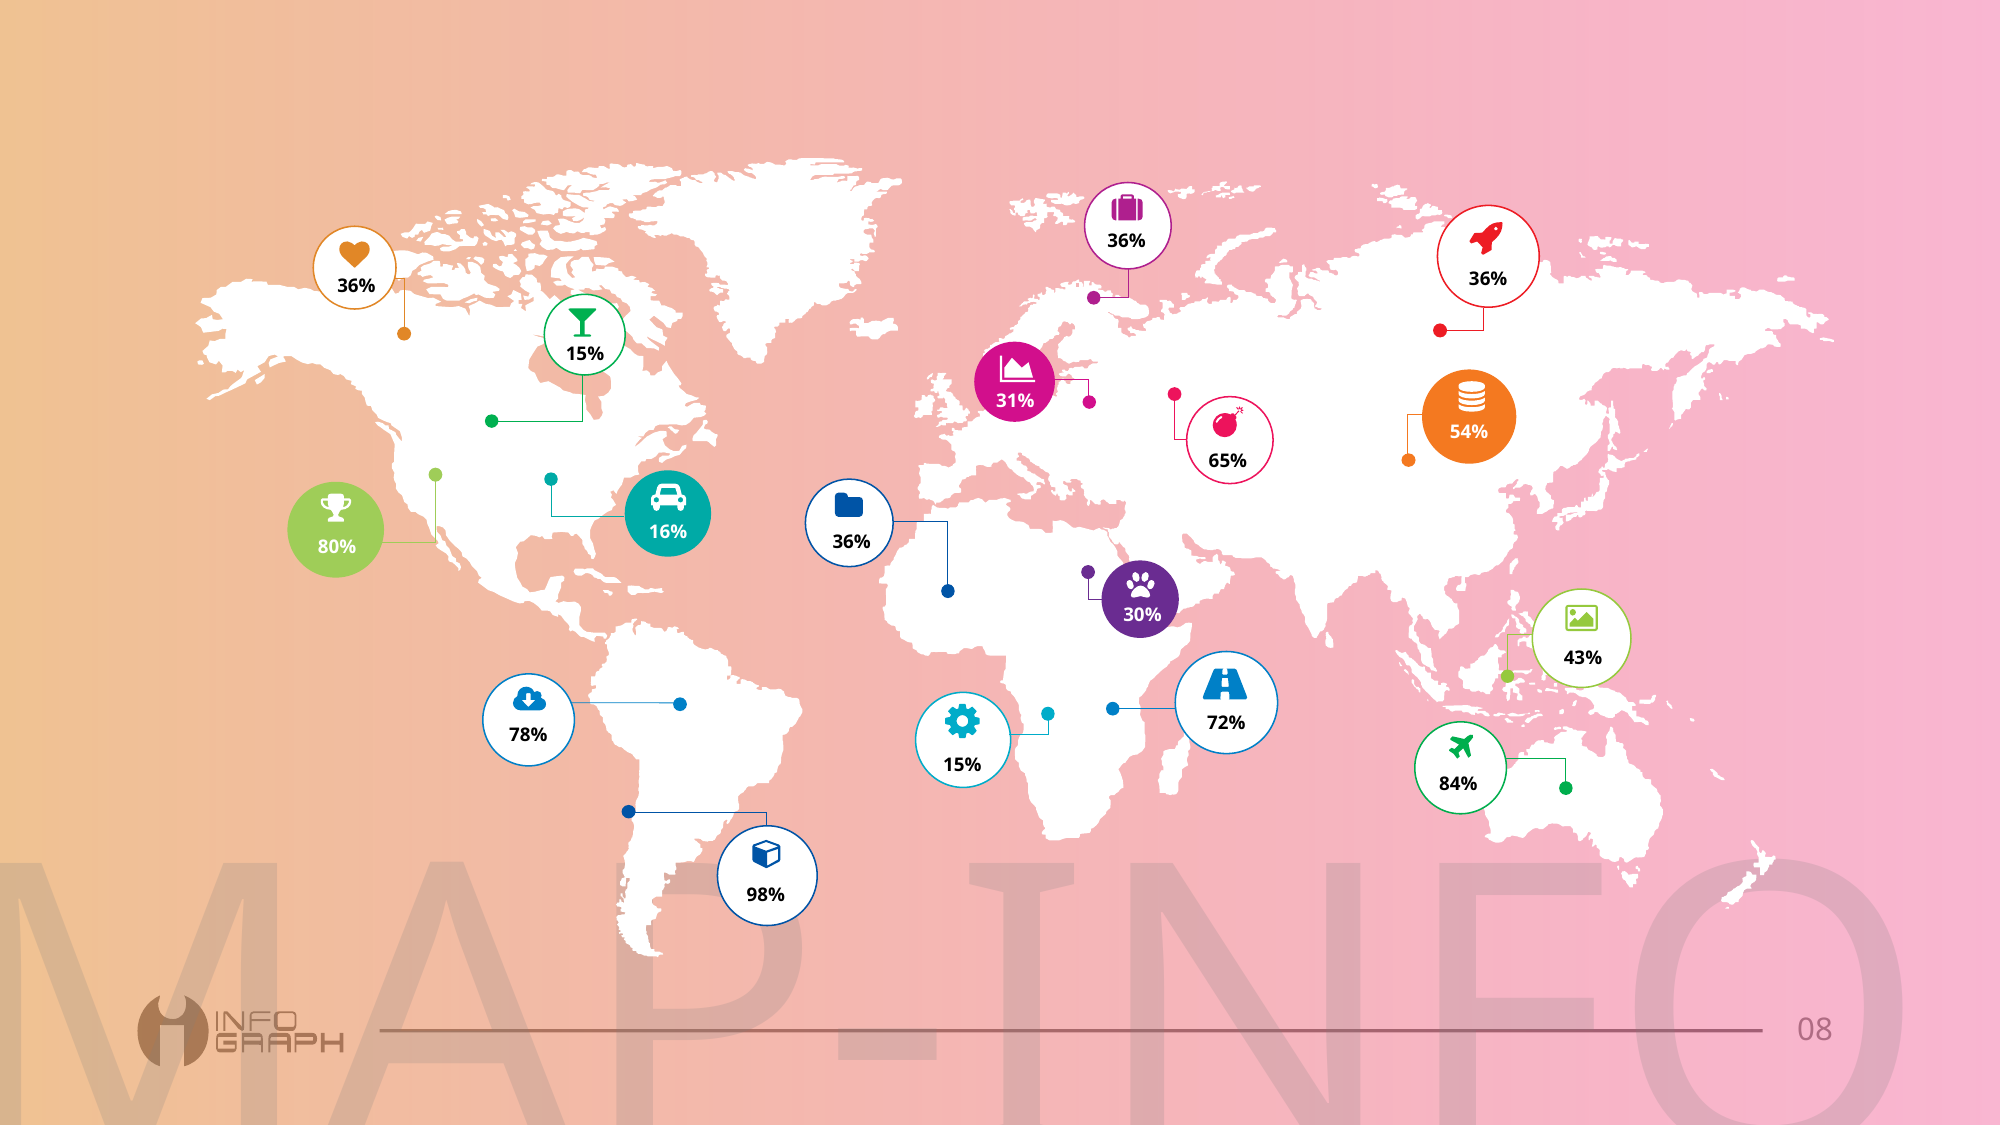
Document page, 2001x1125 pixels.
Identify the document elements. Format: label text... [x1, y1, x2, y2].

text_box [1215, 185, 1245, 199]
text_box [1084, 182, 1172, 254]
text_box 80% [303, 527, 372, 565]
text_box [1126, 572, 1155, 595]
text_box [1051, 379, 1089, 400]
text_box [1121, 633, 1160, 638]
text_box [424, 229, 479, 252]
text_box [1086, 290, 1101, 305]
text_box [434, 215, 442, 221]
text_box [1559, 781, 1573, 796]
text_box [1483, 726, 1663, 863]
text_box [519, 226, 536, 235]
text_box [502, 195, 511, 201]
text_box [568, 308, 597, 334]
text_box [491, 375, 582, 422]
text_box [1082, 395, 1097, 409]
text_box [941, 584, 955, 599]
text_box [428, 467, 443, 482]
text_box [943, 783, 984, 788]
text_box [1102, 560, 1179, 611]
text_box [644, 550, 691, 557]
text_box [496, 753, 561, 766]
text_box [483, 228, 517, 247]
text_box [393, 278, 405, 334]
text_box [1621, 871, 1639, 888]
text_box [1193, 742, 1259, 754]
text_box [673, 697, 687, 712]
text_box [334, 304, 375, 310]
text_box [544, 472, 558, 486]
text_box [1440, 308, 1484, 331]
text_box [1371, 183, 1378, 189]
text_box [1081, 565, 1096, 580]
text_box [569, 372, 600, 376]
text_box [1433, 323, 1447, 338]
text_box 65% [1193, 441, 1263, 479]
text_box [313, 226, 397, 294]
text_box [945, 703, 980, 739]
text_box [195, 274, 803, 812]
text_box [400, 221, 433, 239]
text_box 15% [550, 334, 620, 372]
text_box [1186, 396, 1274, 468]
text_box [1435, 450, 1503, 464]
text_box [1422, 369, 1517, 449]
text_box [624, 470, 712, 541]
text_box [492, 253, 522, 278]
text_box [974, 341, 1055, 404]
text_box [915, 692, 1011, 774]
text_box [484, 414, 499, 428]
text_box [444, 209, 462, 215]
text_box 43% [1549, 638, 1618, 676]
text_box [805, 479, 894, 553]
text_box [1210, 479, 1249, 484]
text_box [999, 355, 1036, 381]
text_box [1175, 651, 1278, 741]
text_box [628, 812, 767, 826]
text_box [1093, 268, 1129, 298]
text_box [1046, 191, 1085, 206]
text_box [416, 236, 424, 242]
text_box [1167, 186, 1195, 200]
text_box [893, 521, 948, 592]
text_box [1105, 701, 1120, 716]
text_box [1500, 669, 1515, 683]
text_box [520, 240, 536, 250]
text_box [339, 241, 370, 266]
text_box [621, 804, 636, 819]
text_box 30% [1108, 595, 1177, 633]
text_box [879, 221, 1829, 841]
text_box [717, 825, 818, 926]
text_box [1449, 734, 1474, 759]
text_box 78% [494, 714, 563, 753]
text_box [651, 483, 687, 511]
text_box [1444, 214, 1453, 219]
text_box [1111, 198, 1117, 221]
text_box [320, 493, 352, 522]
text_box [1565, 604, 1598, 632]
text_box [1245, 185, 1261, 192]
text_box [1202, 668, 1248, 700]
text_box [544, 294, 626, 356]
text_box 36% [1092, 221, 1161, 259]
text_box [1100, 259, 1156, 269]
text_box [1750, 840, 1776, 876]
text_box [1635, 865, 1641, 872]
text_box 72% [1192, 703, 1261, 742]
text_box 84% [1424, 764, 1493, 802]
text_box [444, 216, 461, 225]
text_box [826, 560, 873, 567]
text_box [1532, 589, 1631, 688]
text_box [1415, 203, 1443, 220]
text_box [1201, 181, 1230, 196]
text_box [1429, 802, 1492, 814]
text_box [512, 686, 547, 711]
text_box [1414, 721, 1507, 801]
text_box 36% [817, 521, 887, 560]
text_box [1469, 222, 1503, 255]
text_box [752, 839, 781, 869]
text_box [0, 0, 2000, 987]
text_box [1377, 184, 1418, 210]
text_box [1437, 205, 1540, 294]
text_box [397, 326, 412, 341]
text_box [1819, 337, 1834, 343]
text_box [550, 256, 683, 351]
text_box [551, 479, 625, 517]
text_box [1406, 414, 1423, 458]
text_box [521, 163, 682, 236]
text_box [1457, 297, 1519, 308]
text_box [1720, 871, 1757, 905]
text_box [1101, 600, 1108, 621]
text_box 31% [981, 381, 1050, 419]
text_box [482, 673, 575, 751]
text_box [1009, 198, 1076, 233]
text_box [1458, 381, 1485, 412]
text_box [1041, 706, 1055, 721]
text_box [1507, 634, 1533, 677]
text_box [377, 474, 436, 543]
text_box 36% [1454, 259, 1523, 297]
text_box [478, 203, 509, 220]
text_box [1401, 453, 1416, 467]
text_box MAP-INFO [0, 987, 2000, 1125]
text_box [1506, 758, 1566, 788]
text_box [512, 208, 529, 218]
text_box 15% [928, 744, 997, 783]
text_box [537, 230, 598, 252]
text_box [393, 250, 500, 301]
text_box [628, 158, 902, 364]
text_box [616, 813, 724, 958]
text_box [287, 481, 385, 578]
text_box [1174, 394, 1186, 440]
text_box [1088, 572, 1108, 600]
text_box 98% [731, 875, 801, 913]
text_box [834, 492, 863, 517]
text_box [525, 253, 548, 272]
text_box 54% [1435, 412, 1504, 450]
text_box 16% [634, 512, 703, 550]
text_box [1167, 387, 1182, 401]
text_box 36% [322, 266, 391, 304]
text_box [476, 218, 485, 227]
text_box [1009, 718, 1048, 735]
text_box [1212, 406, 1244, 438]
text_box [1118, 194, 1143, 221]
